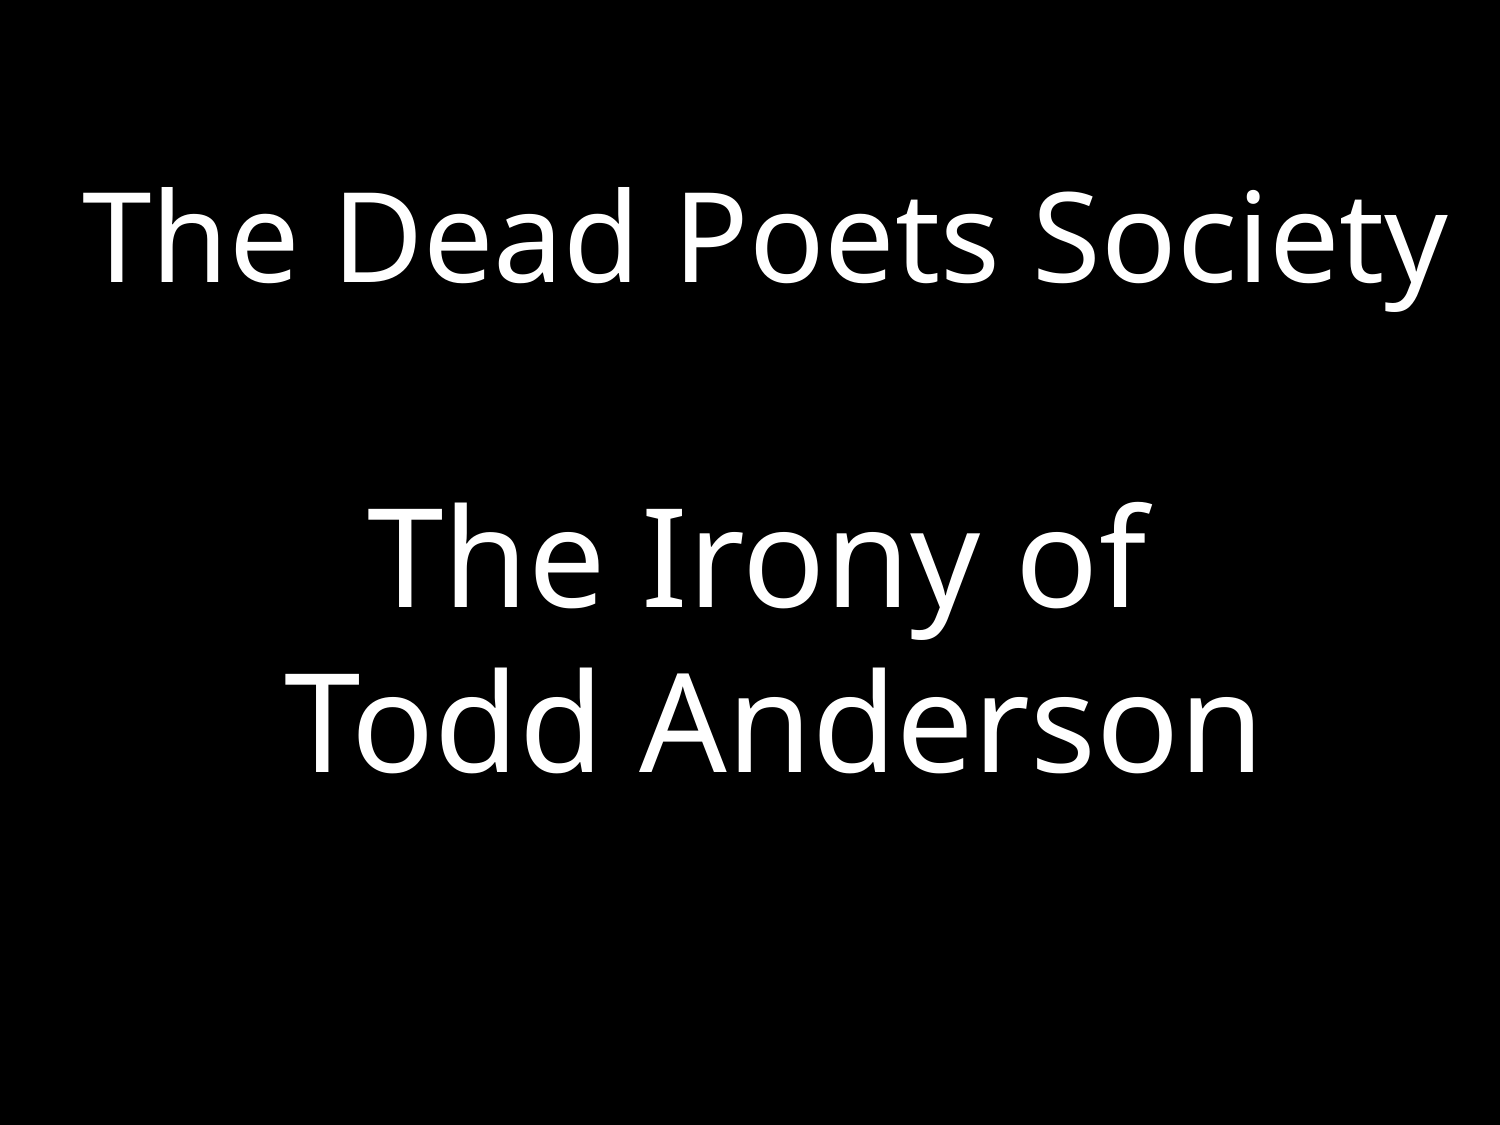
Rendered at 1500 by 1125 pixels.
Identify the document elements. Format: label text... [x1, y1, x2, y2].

text_box The Irony of Todd Anderson [212, 462, 1338, 808]
text_box The Dead Poets Society [67, 149, 1465, 315]
